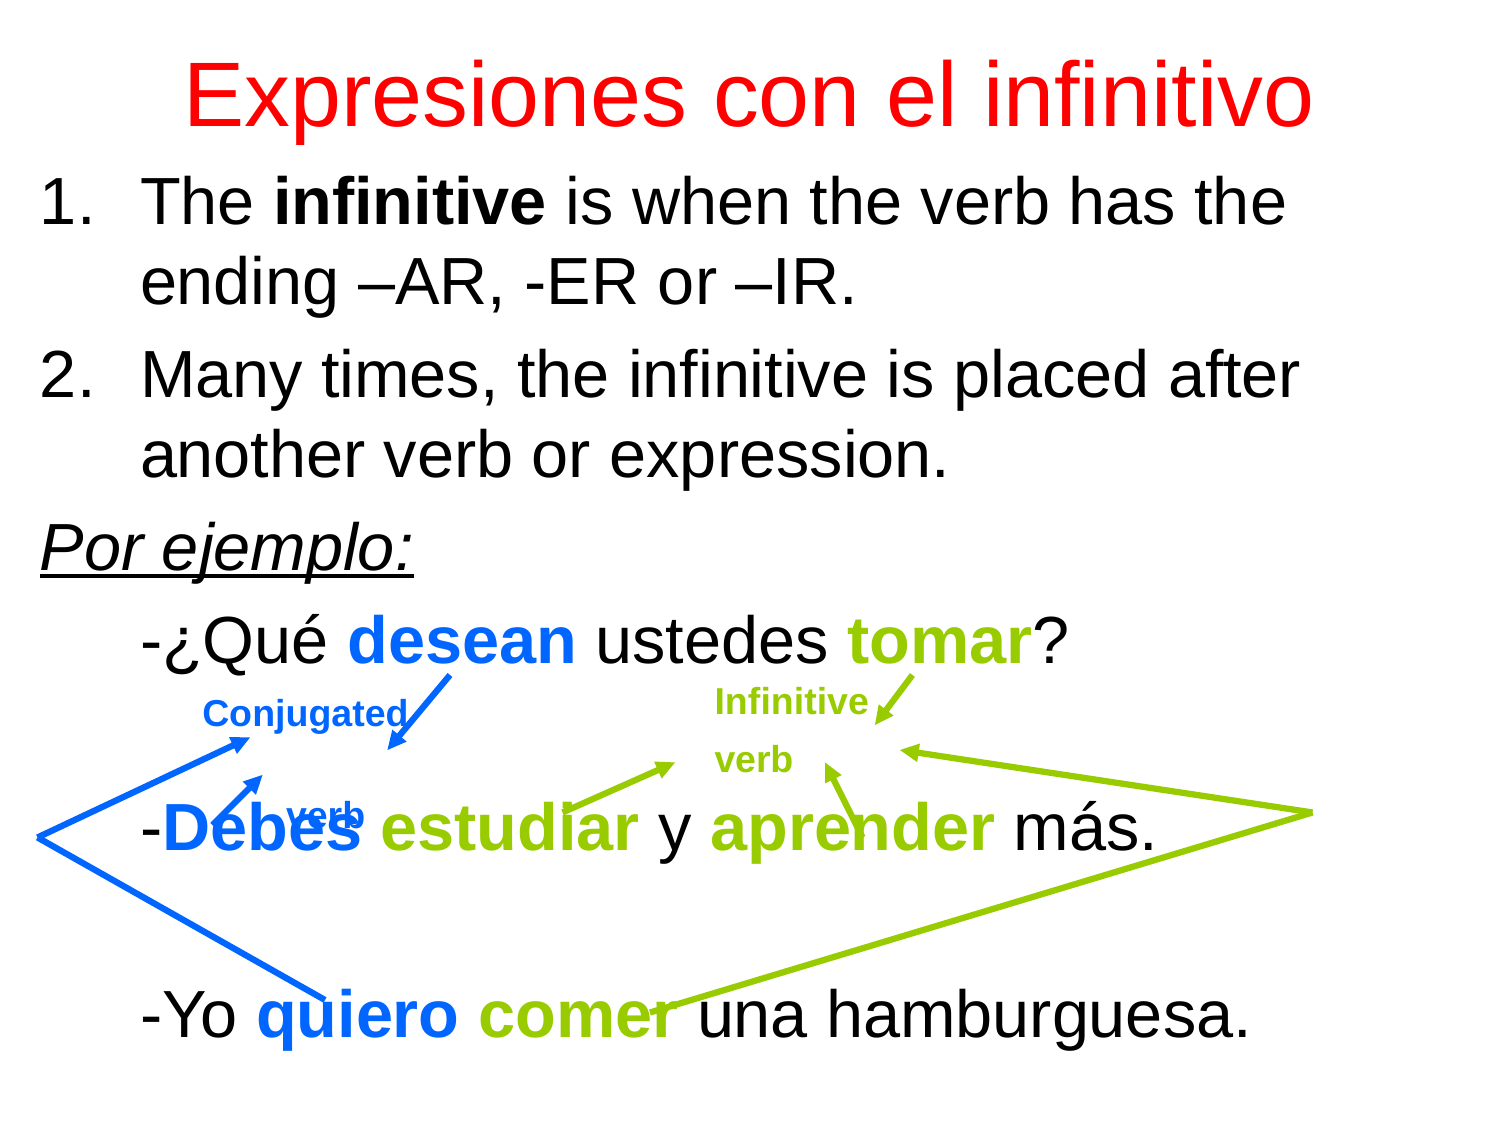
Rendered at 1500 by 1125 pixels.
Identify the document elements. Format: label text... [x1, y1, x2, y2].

text_box Conjugated verb [187, 681, 431, 844]
title Expresiones con el infinitivo [75, 17, 1425, 149]
text_box [562, 761, 676, 813]
text_box [900, 745, 1313, 813]
text_box [37, 737, 250, 838]
text_box Infinitive verb [699, 669, 931, 787]
list The infinitive is when the verb has the ending –AR, -ER or –IR. Many times, the infinitive is placed after another verb or expression. Por ejemplo: -¿Qué desean ustedes tomar? -Debes estudiar y aprender más. -Yo quiero comer una hamburguesa. [24, 149, 1463, 1088]
